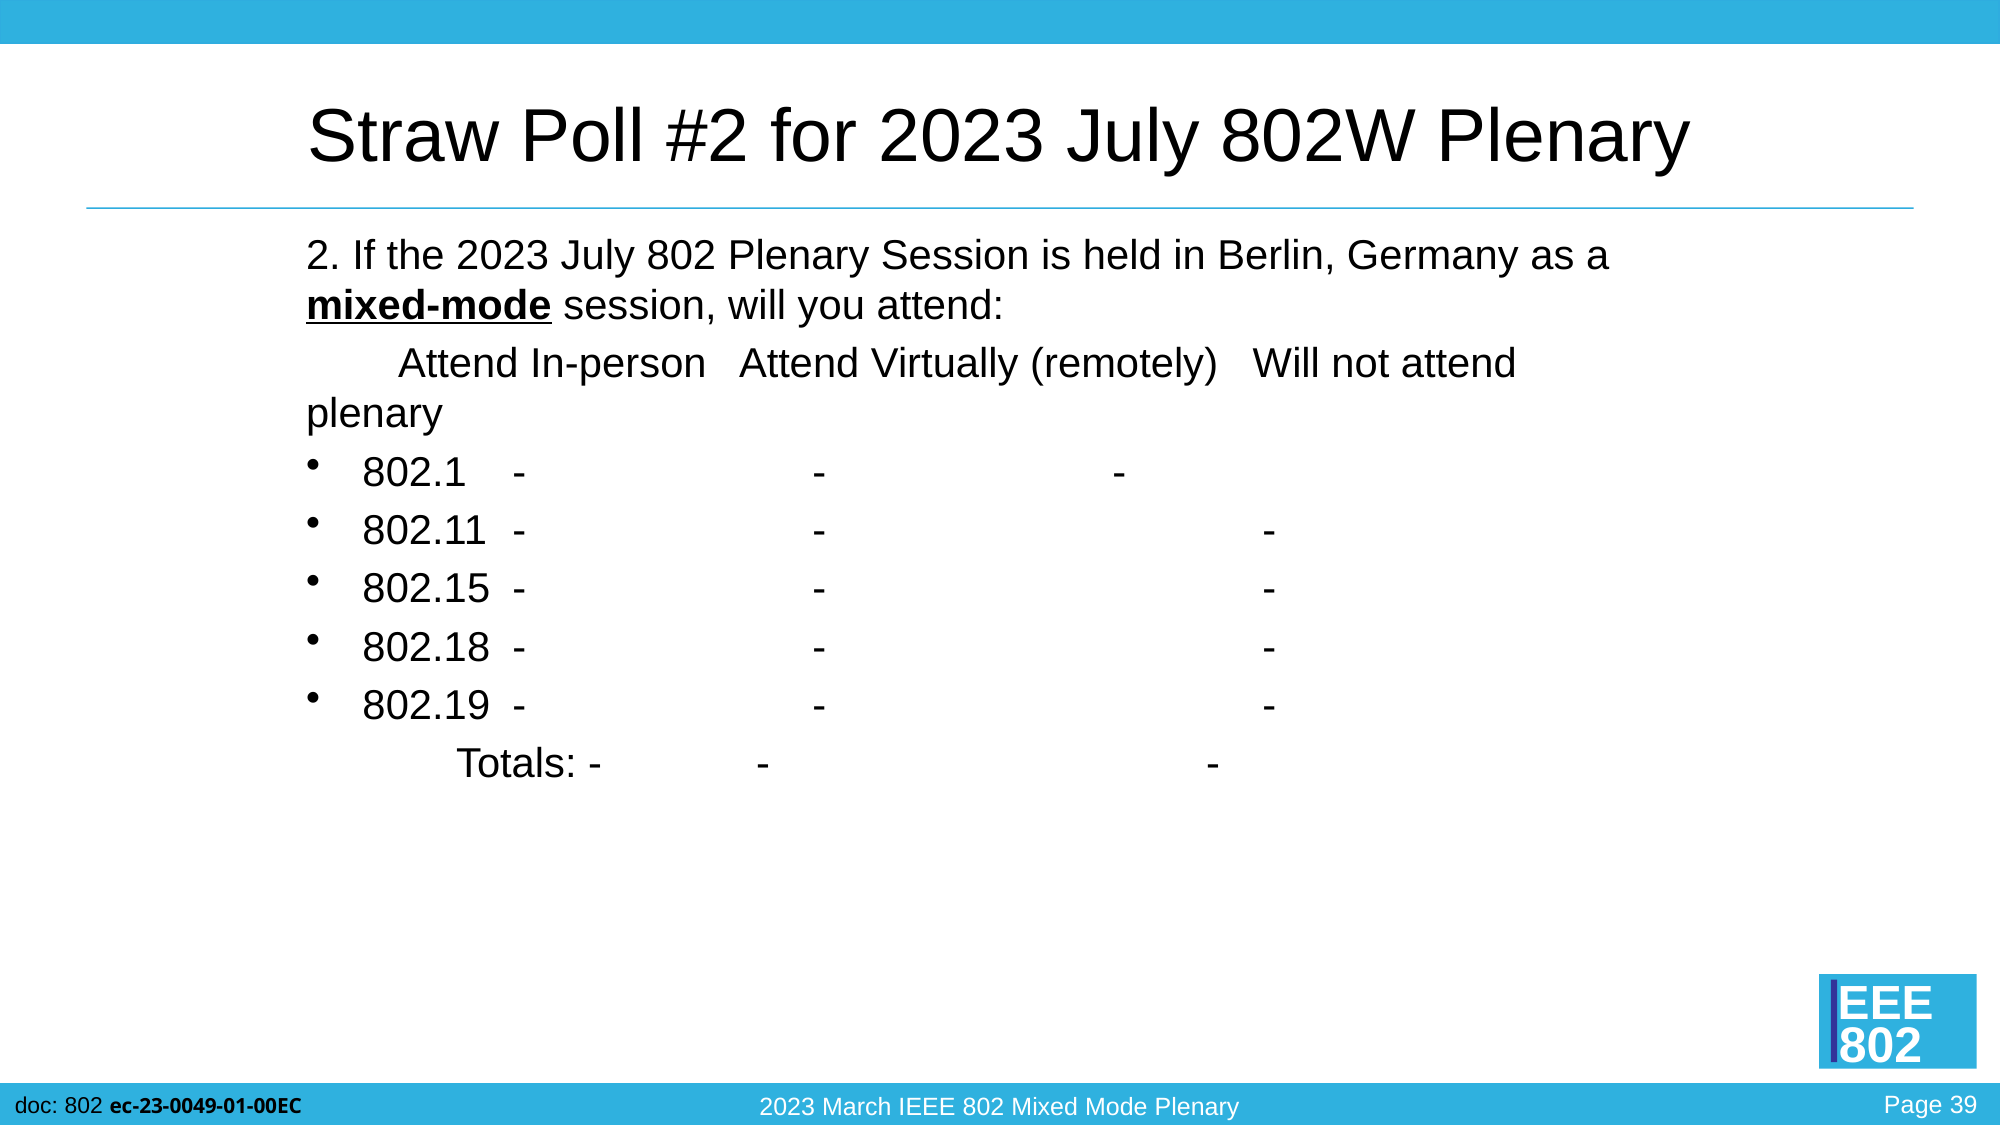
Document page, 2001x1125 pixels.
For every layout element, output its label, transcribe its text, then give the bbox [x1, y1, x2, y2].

list 2. If the 2023 July 802 Plenary Session is held in Berlin, Germany as a mixed-mode session, will you attend: Attend In-person Attend Virtually (remotely) Will not attend plenary 802.1 - - - 802.11 - - - 802.15 - - - 802.18 - - - 802.19 - - - Totals: - - - [291, 220, 1675, 1059]
title Straw Poll #2 for 2023 July 802W Plenary [99, 66, 1900, 197]
